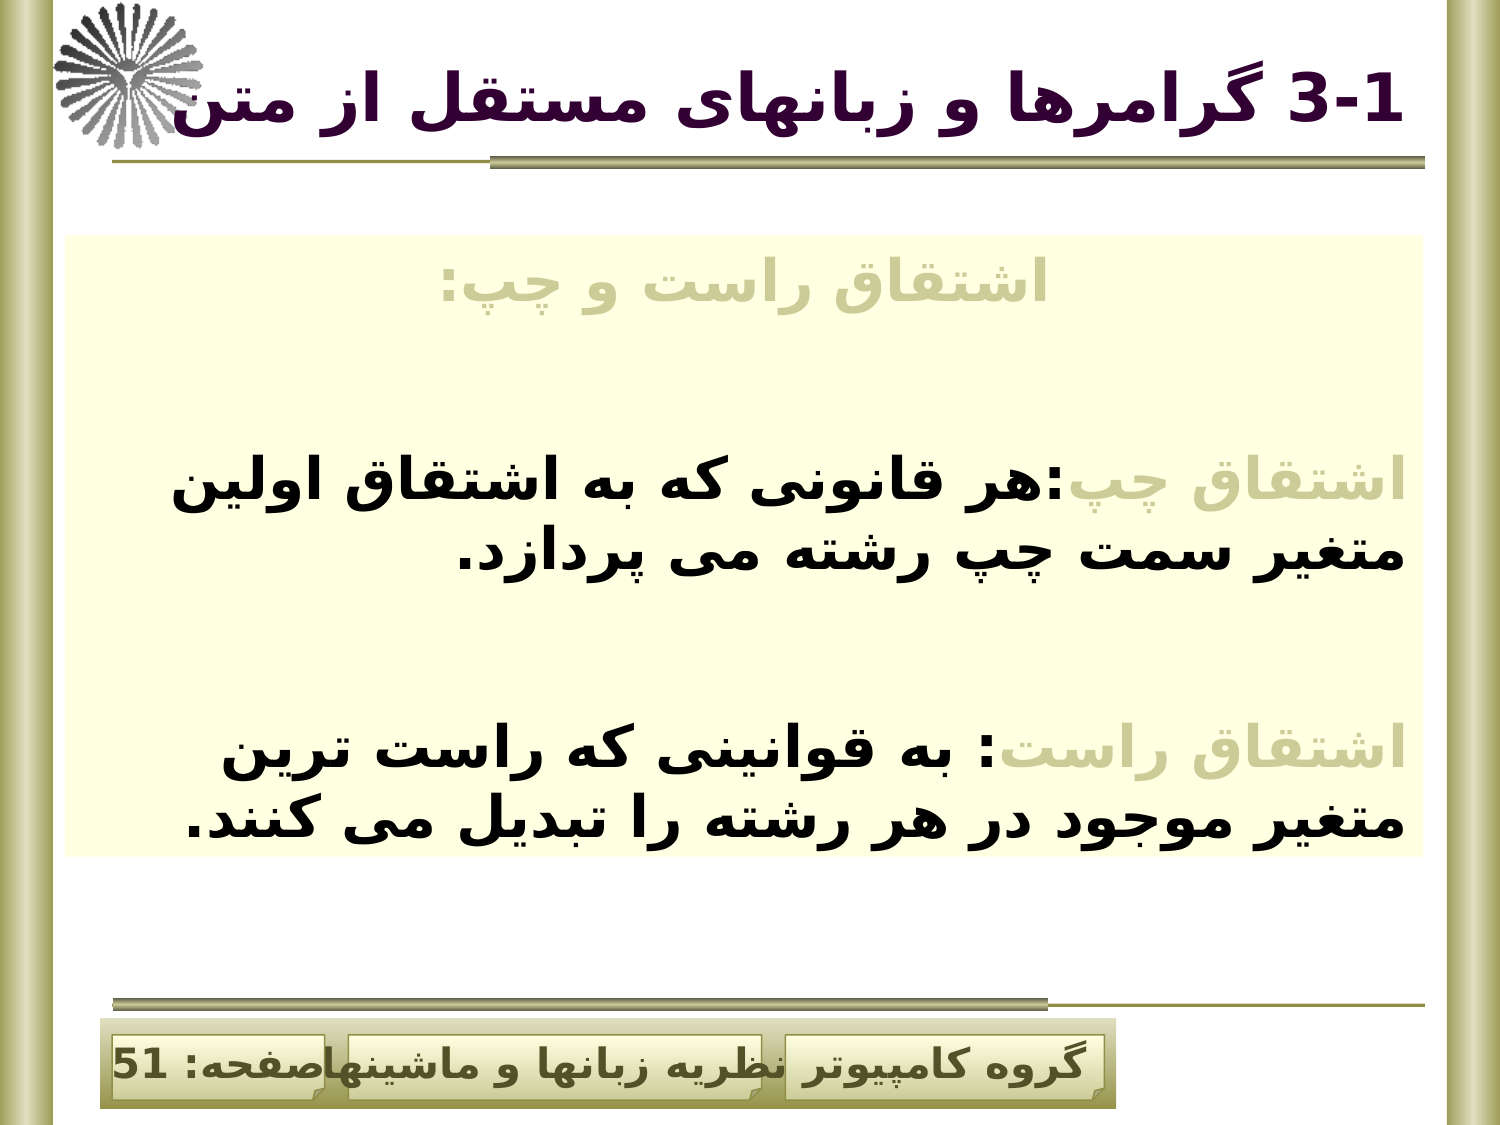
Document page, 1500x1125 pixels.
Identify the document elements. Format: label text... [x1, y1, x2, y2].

title 3-1 گرامرها و زبانهای مستقل از متن [147, 42, 1423, 147]
text_box اشتقاق راست و چپ: اشتقاق چپ:هر قانونی که به اشتقاق اولین متغیر سمت چپ رشته می پردازد. اشتقاق راست: به قوانینی که راست ترین متغیر موجود در هر رشته را تبدیل می کنند. [64, 235, 1424, 857]
